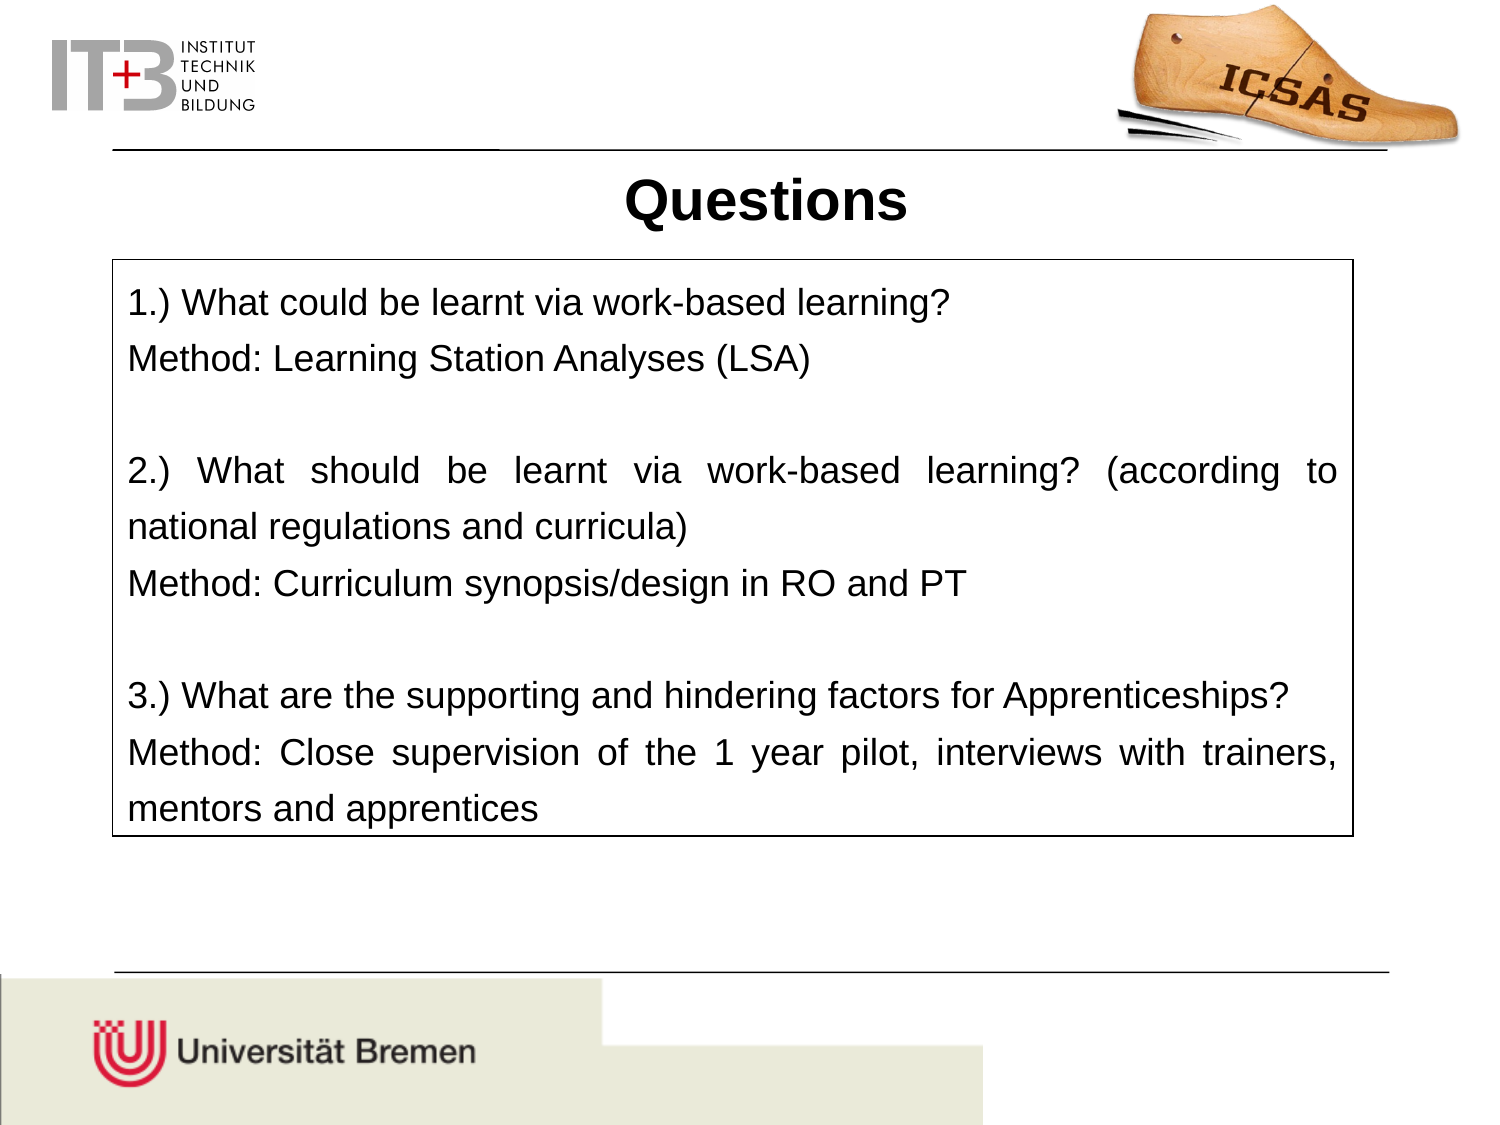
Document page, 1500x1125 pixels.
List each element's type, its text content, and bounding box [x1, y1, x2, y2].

picture [52, 40, 255, 111]
picture [0, 974, 983, 1125]
text_box 1.) What could be learnt via work-based learning? Method: Learning Station Analyses (LSA) 2.) What should be learnt via work-based learning? (according to national regulations and curricula) Method: Curriculum synopsis/design in RO and PT 3.) What are the supporting and hindering factors for Apprenticeships? Method: Close supervision of the 1 year pilot, interviews with trainers, mentors and apprentices [112, 259, 1354, 836]
text_box Questions [609, 155, 925, 240]
picture [1111, 2, 1464, 153]
